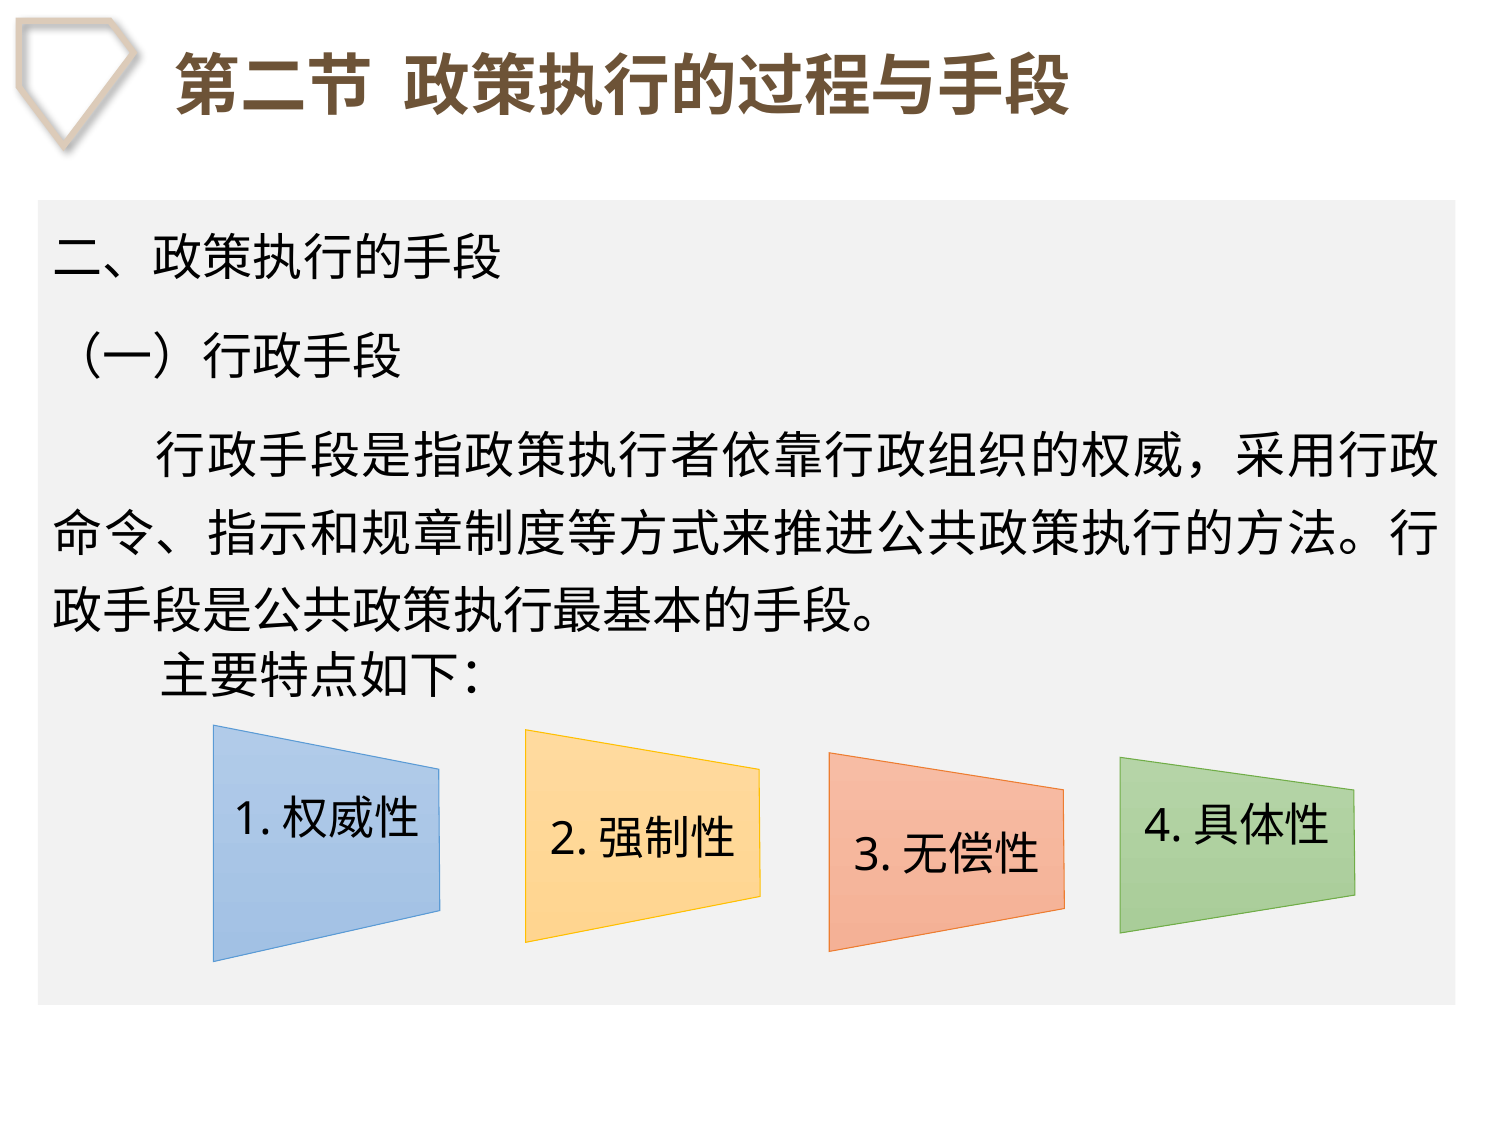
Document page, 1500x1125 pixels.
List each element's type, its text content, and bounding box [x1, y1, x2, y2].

list 二、政策执行的手段 （一）行政手段 行政手段是指政策执行者依靠行政组织的权威，采用行政命令、指示和规章制度等方式来推进公共政策执行的方法。行政手段是公共政策执行最基本的手段。 [37, 200, 1456, 1005]
text_box 4.具体性 [1119, 756, 1356, 934]
text_box 3.无偿性 [828, 752, 1065, 953]
text_box 主要特点如下： [144, 623, 578, 998]
text_box 1.权威性 [212, 724, 441, 963]
text_box 2.强制性 [525, 729, 761, 943]
title 第二节 政策执行的过程与手段 [158, 18, 1456, 159]
